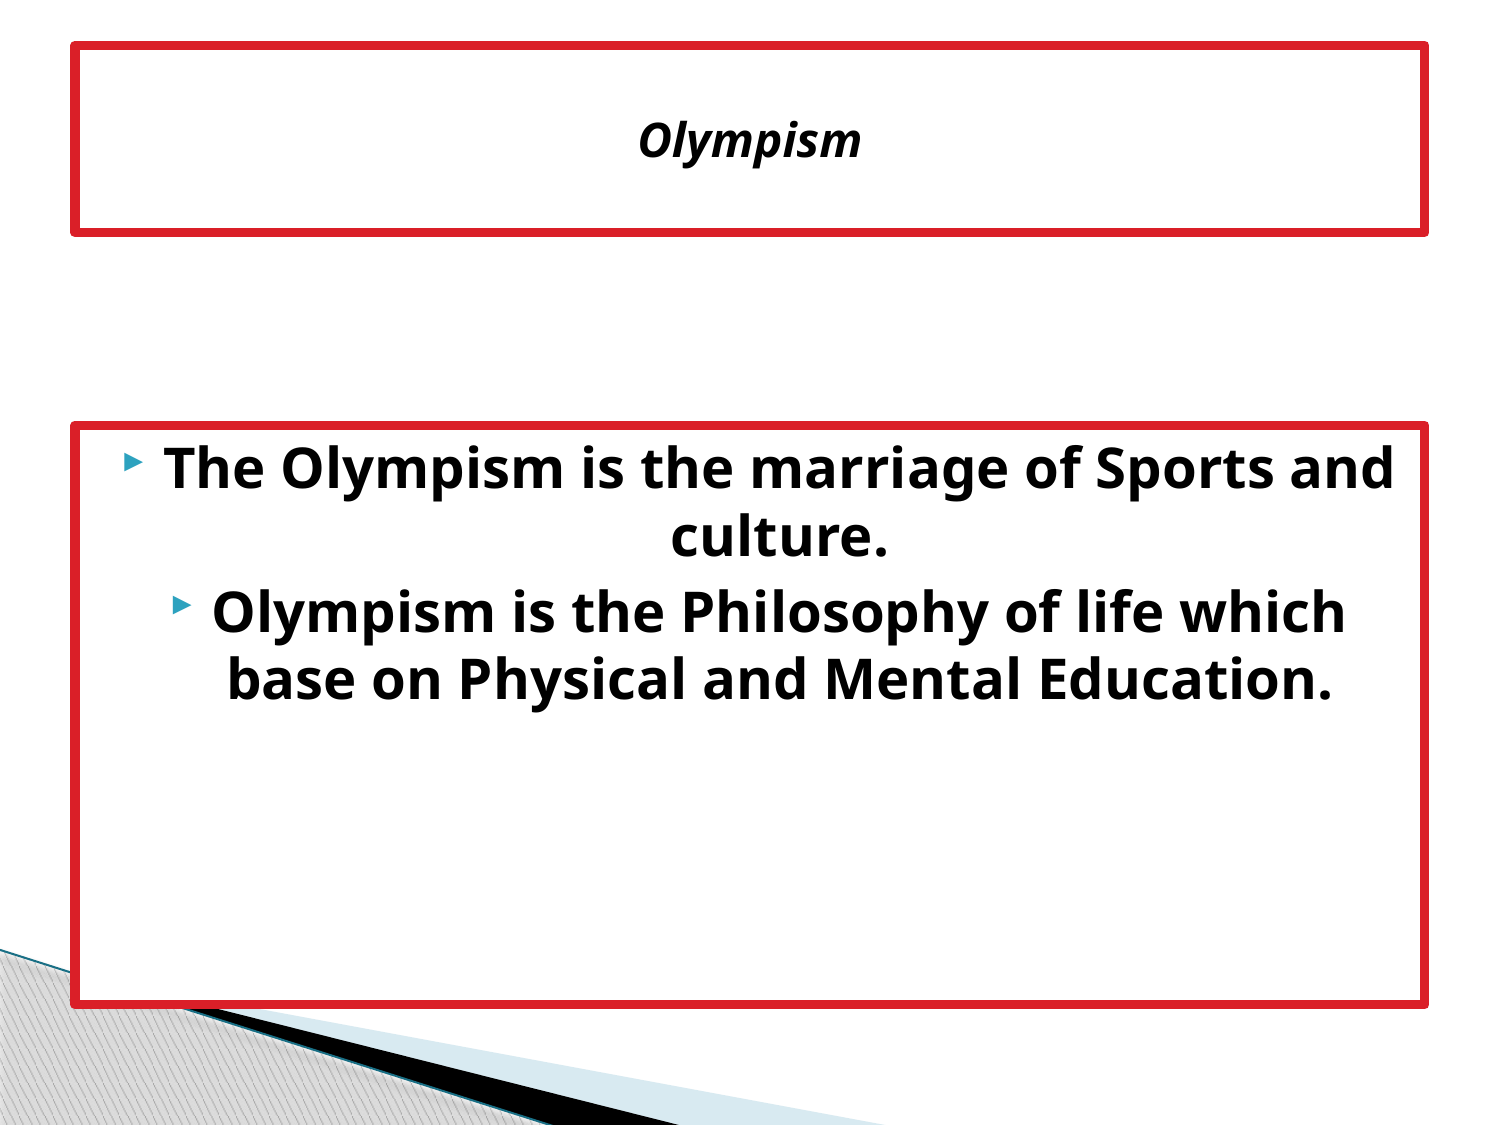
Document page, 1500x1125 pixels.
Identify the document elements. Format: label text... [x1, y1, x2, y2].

title Olympism [70, 41, 1429, 237]
list The Olympism is the marriage of Sports and culture. Olympism is the Philosophy of life which base on Physical and Mental Education. [70, 421, 1429, 1009]
